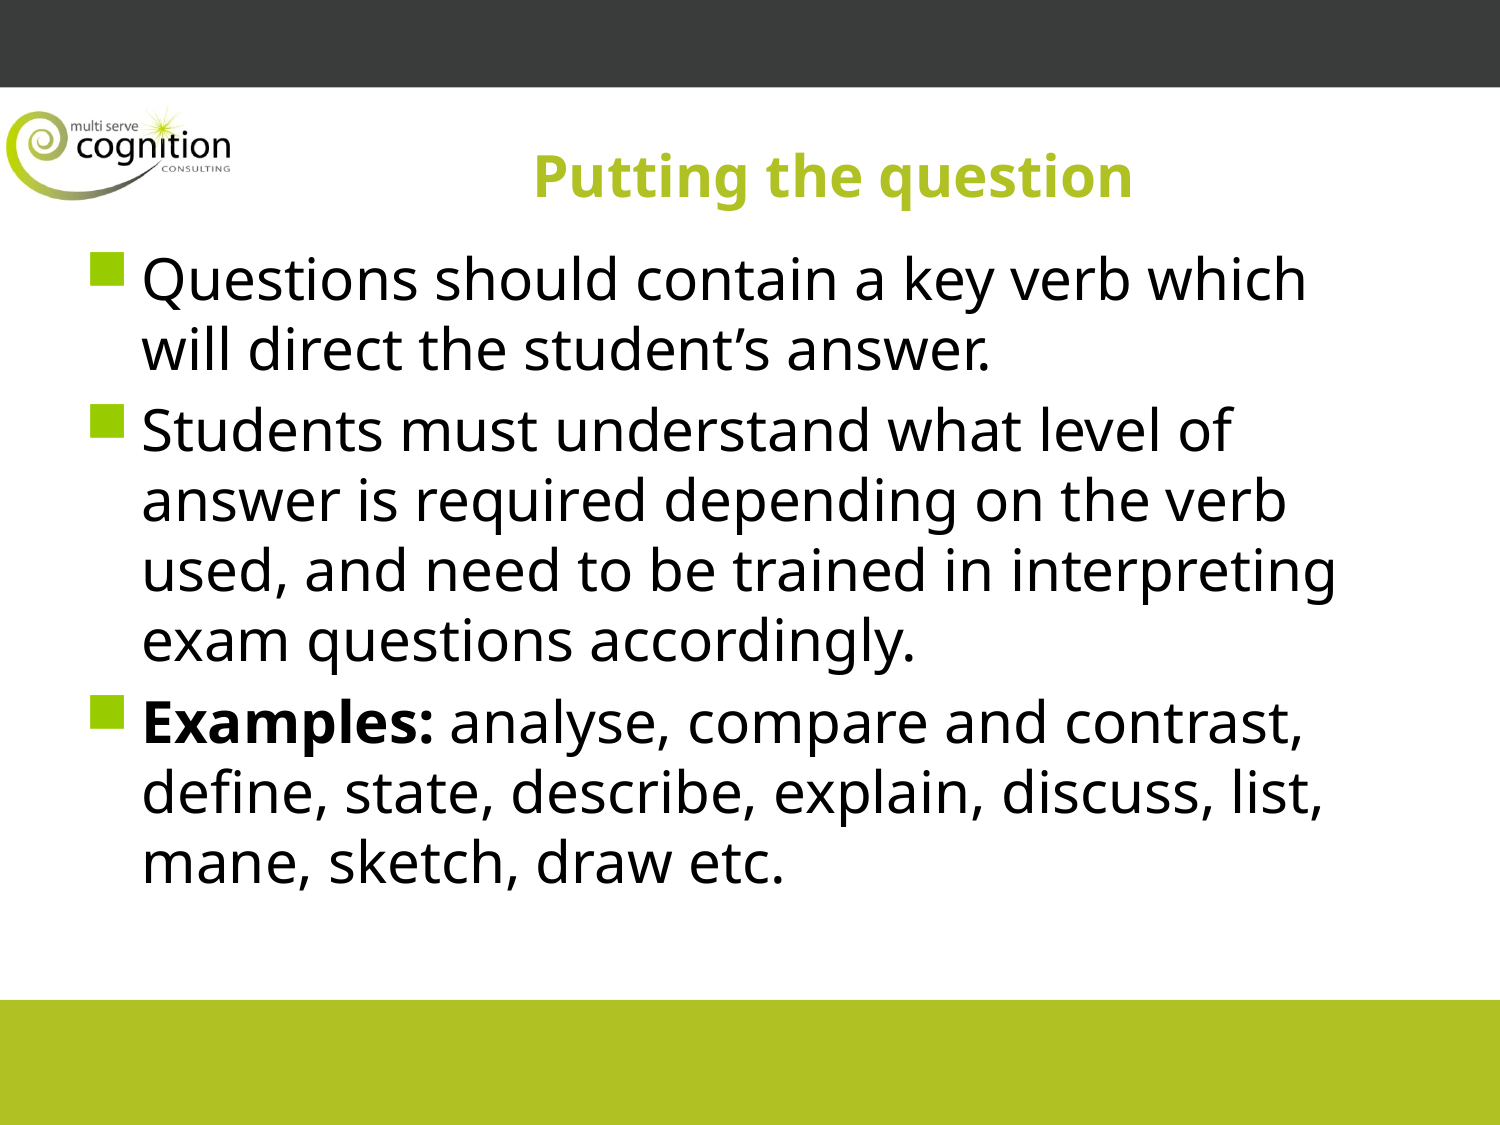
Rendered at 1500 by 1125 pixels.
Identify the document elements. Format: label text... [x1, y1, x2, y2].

title Putting the question [241, 113, 1426, 235]
list Questions should contain a key verb which will direct the student’s answer. Students must understand what level of answer is required depending on the verb used, and need to be trained in interpreting exam questions accordingly. Examples: analyse, compare and contrast, define, state, describe, explain, discuss, list, mane, sketch, draw etc. [70, 234, 1421, 909]
picture [0, 101, 237, 207]
